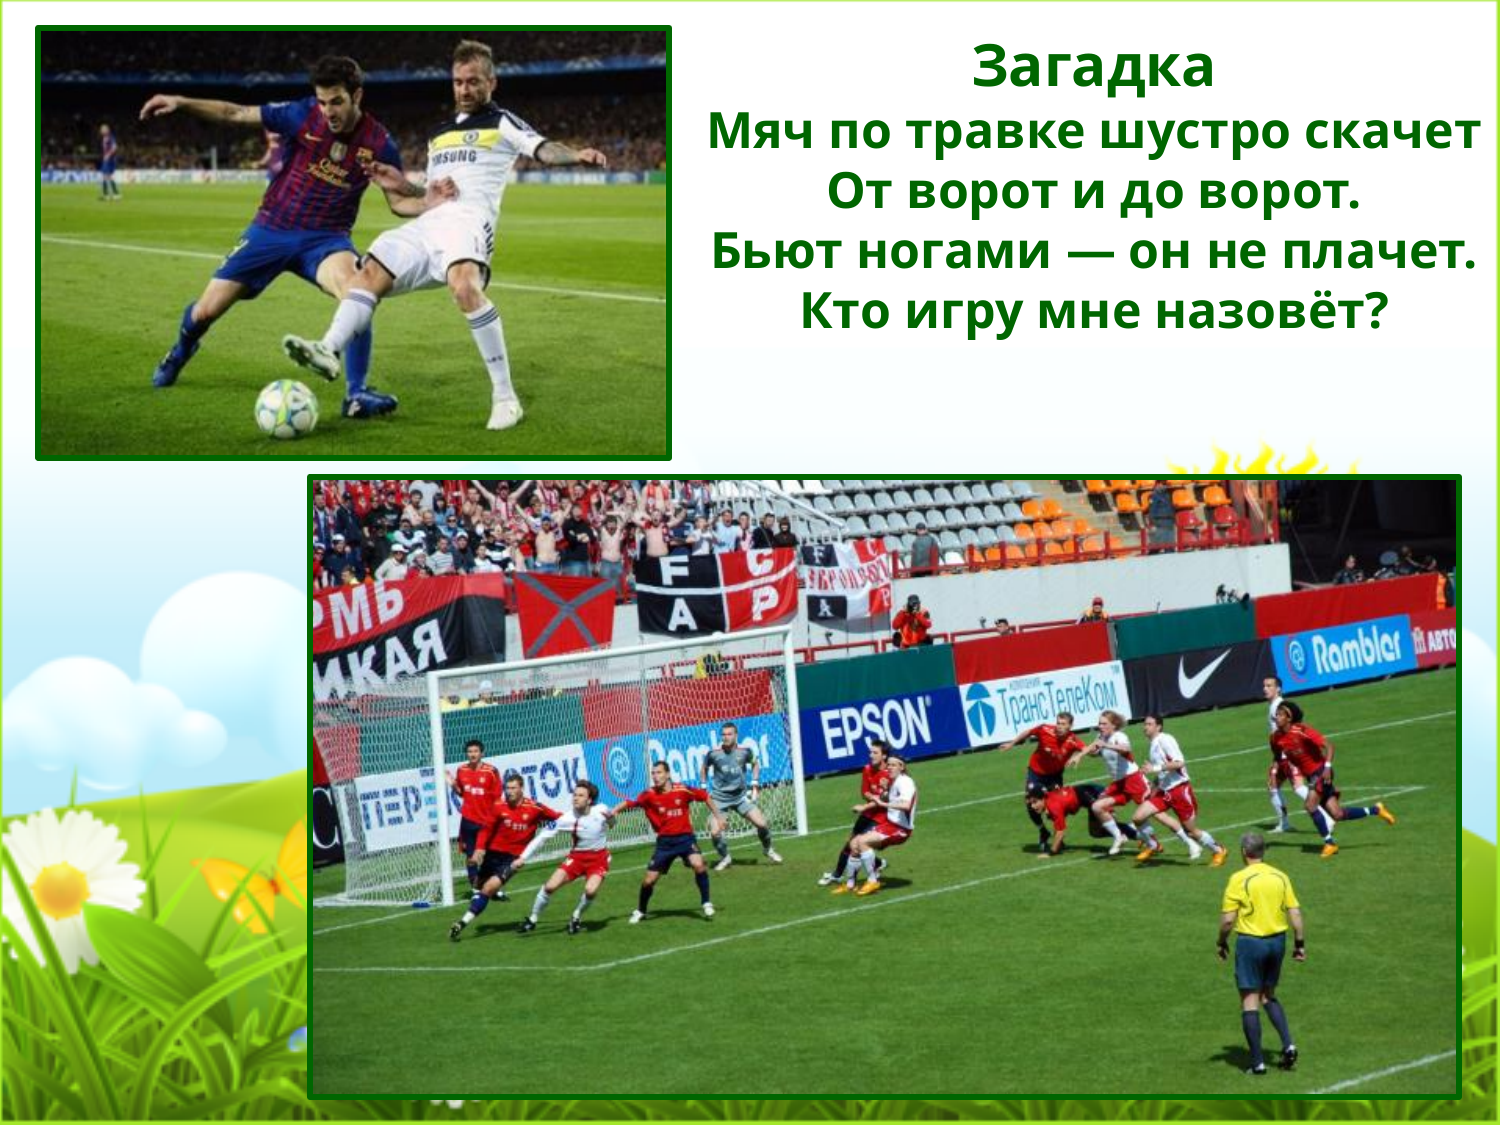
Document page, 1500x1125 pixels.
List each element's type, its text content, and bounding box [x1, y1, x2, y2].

title Загадка Мяч по травке шустро скачет От ворот и до ворот. Бьют ногами — он не плачет. Кто игру мне назовёт? [672, 54, 1500, 243]
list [41, 30, 667, 455]
picture [0, 0, 1500, 1125]
